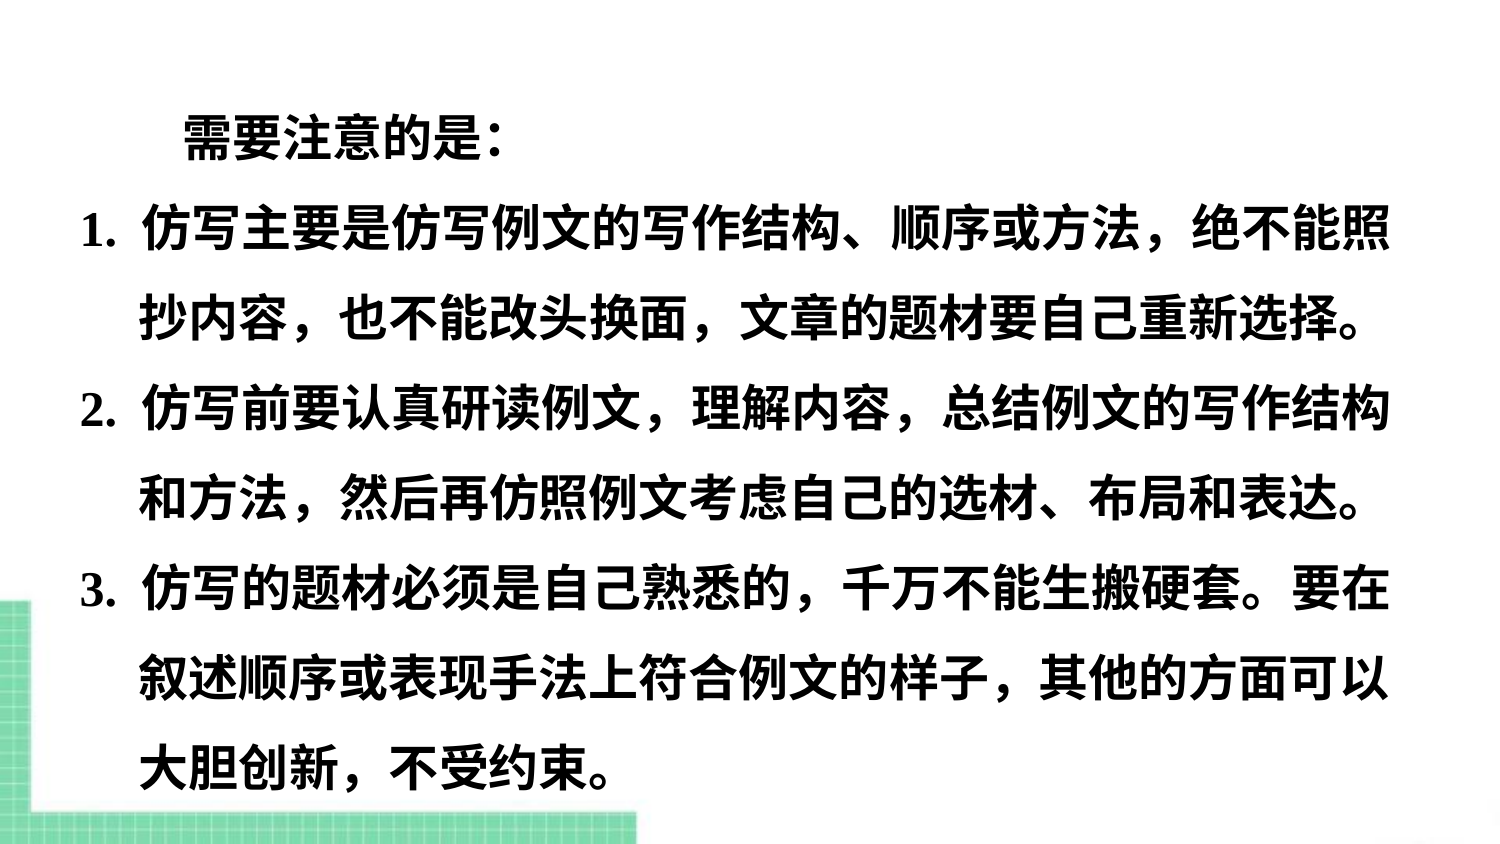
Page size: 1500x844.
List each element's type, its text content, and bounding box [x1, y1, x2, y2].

picture [0, 0, 1500, 844]
text_box 需要注意的是： 1. 仿写主要是仿写例文的写作结构、顺序或方法，绝不能照抄内容，也不能改头换面，文章的题材要自己重新选择。 2. 仿写前要认真研读例文，理解内容，总结例文的写作结构和方法，然后再仿照例文考虑自己的选材、布局和表达。 3. 仿写的题材必须是自己熟悉的，千万不能生搬硬套。要在叙述顺序或表现手法上符合例文的样子，其他的方面可以大胆创新，不受约束。 [64, 69, 1424, 805]
